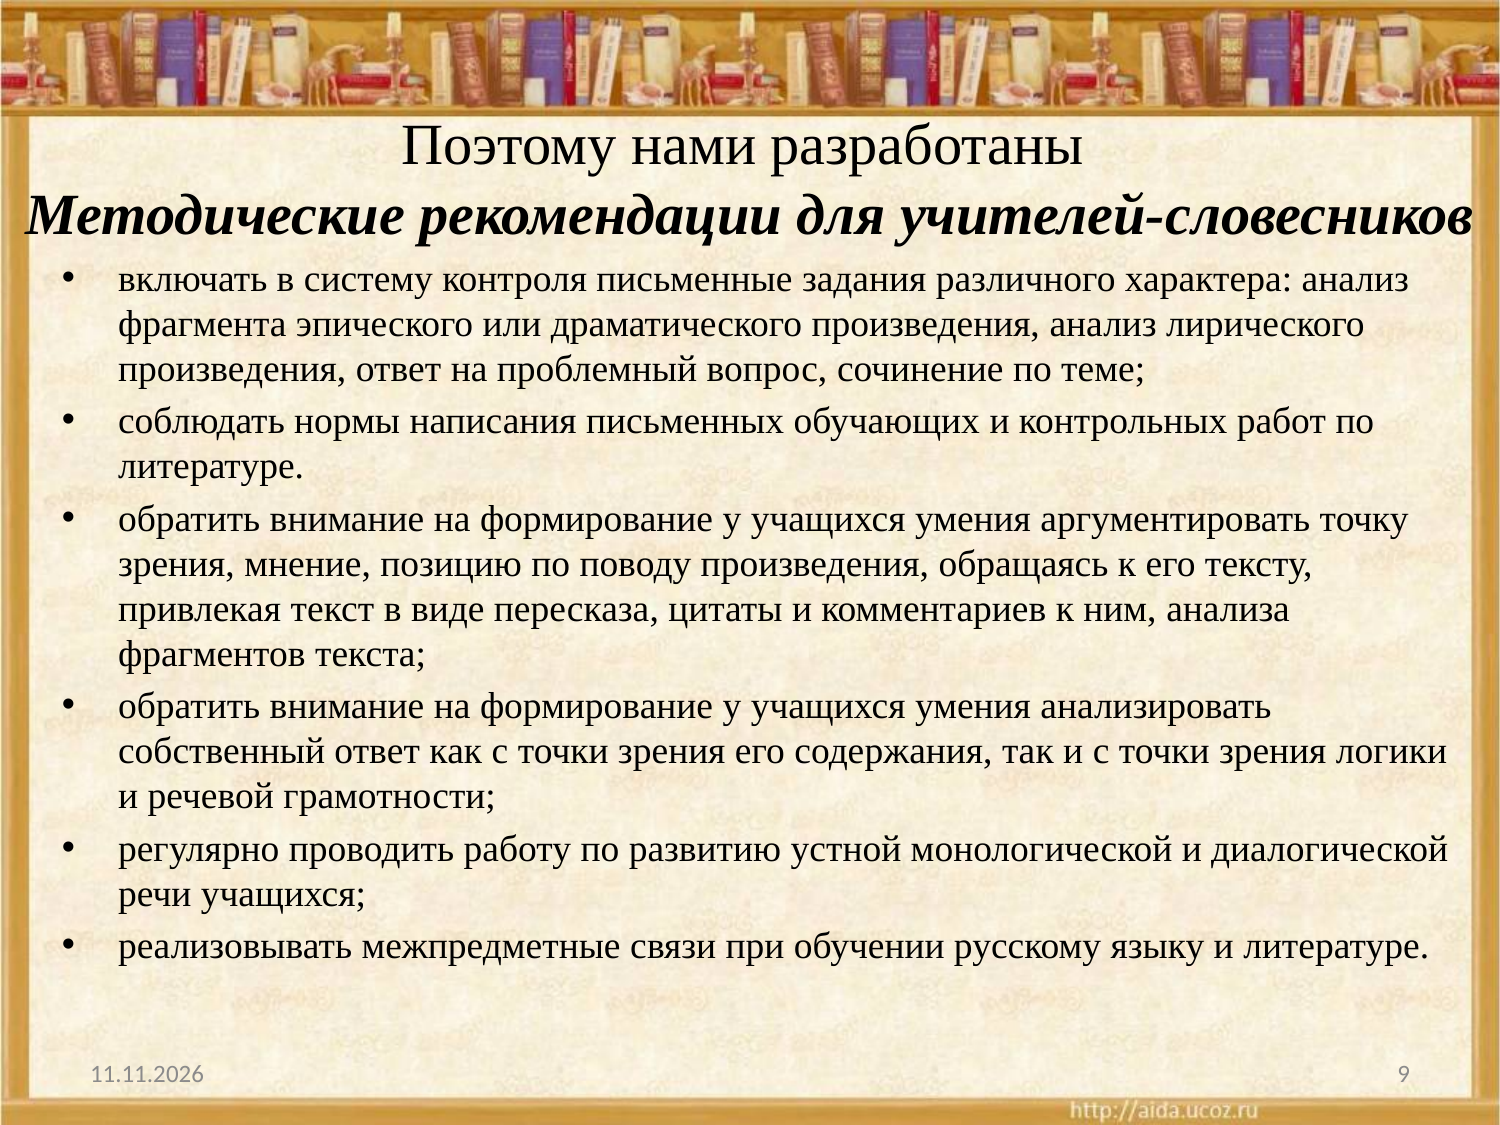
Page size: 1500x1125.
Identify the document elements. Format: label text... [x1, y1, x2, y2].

picture [0, 0, 1500, 93]
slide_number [75, 1042, 425, 1103]
list включать в систему контроля письменные задания различного характера: анализ фрагмента эпического или драматического произведения, анализ лирического произведения, ответ на проблемный вопрос, сочинение по теме; соблюдать нормы написания письменных обучающих и контрольных работ по литературе. обратить внимание на формирование у учащихся умения аргументировать точку зрения, мнение, позицию по поводу произведения, обращаясь к его тексту, привлекая текст в виде пересказа, цитаты и комментариев к ним, анализа фрагментов текста; обратить внимание на формирование у учащихся умения анализировать собственный ответ как с точки зрения его содержания, так и с точки зрения логики и речевой грамотности; регулярно проводить работу по развитию устной монологической и диалогической речи учащихся; реализовывать межпредметные связи при обучении русскому языку и литературе. [46, 246, 1465, 1005]
picture [0, 258, 1500, 1125]
slide_number 9 [1074, 1042, 1425, 1103]
title Поэтому нами разработаны Методические рекомендации для учителей-словесников [0, 93, 1500, 258]
